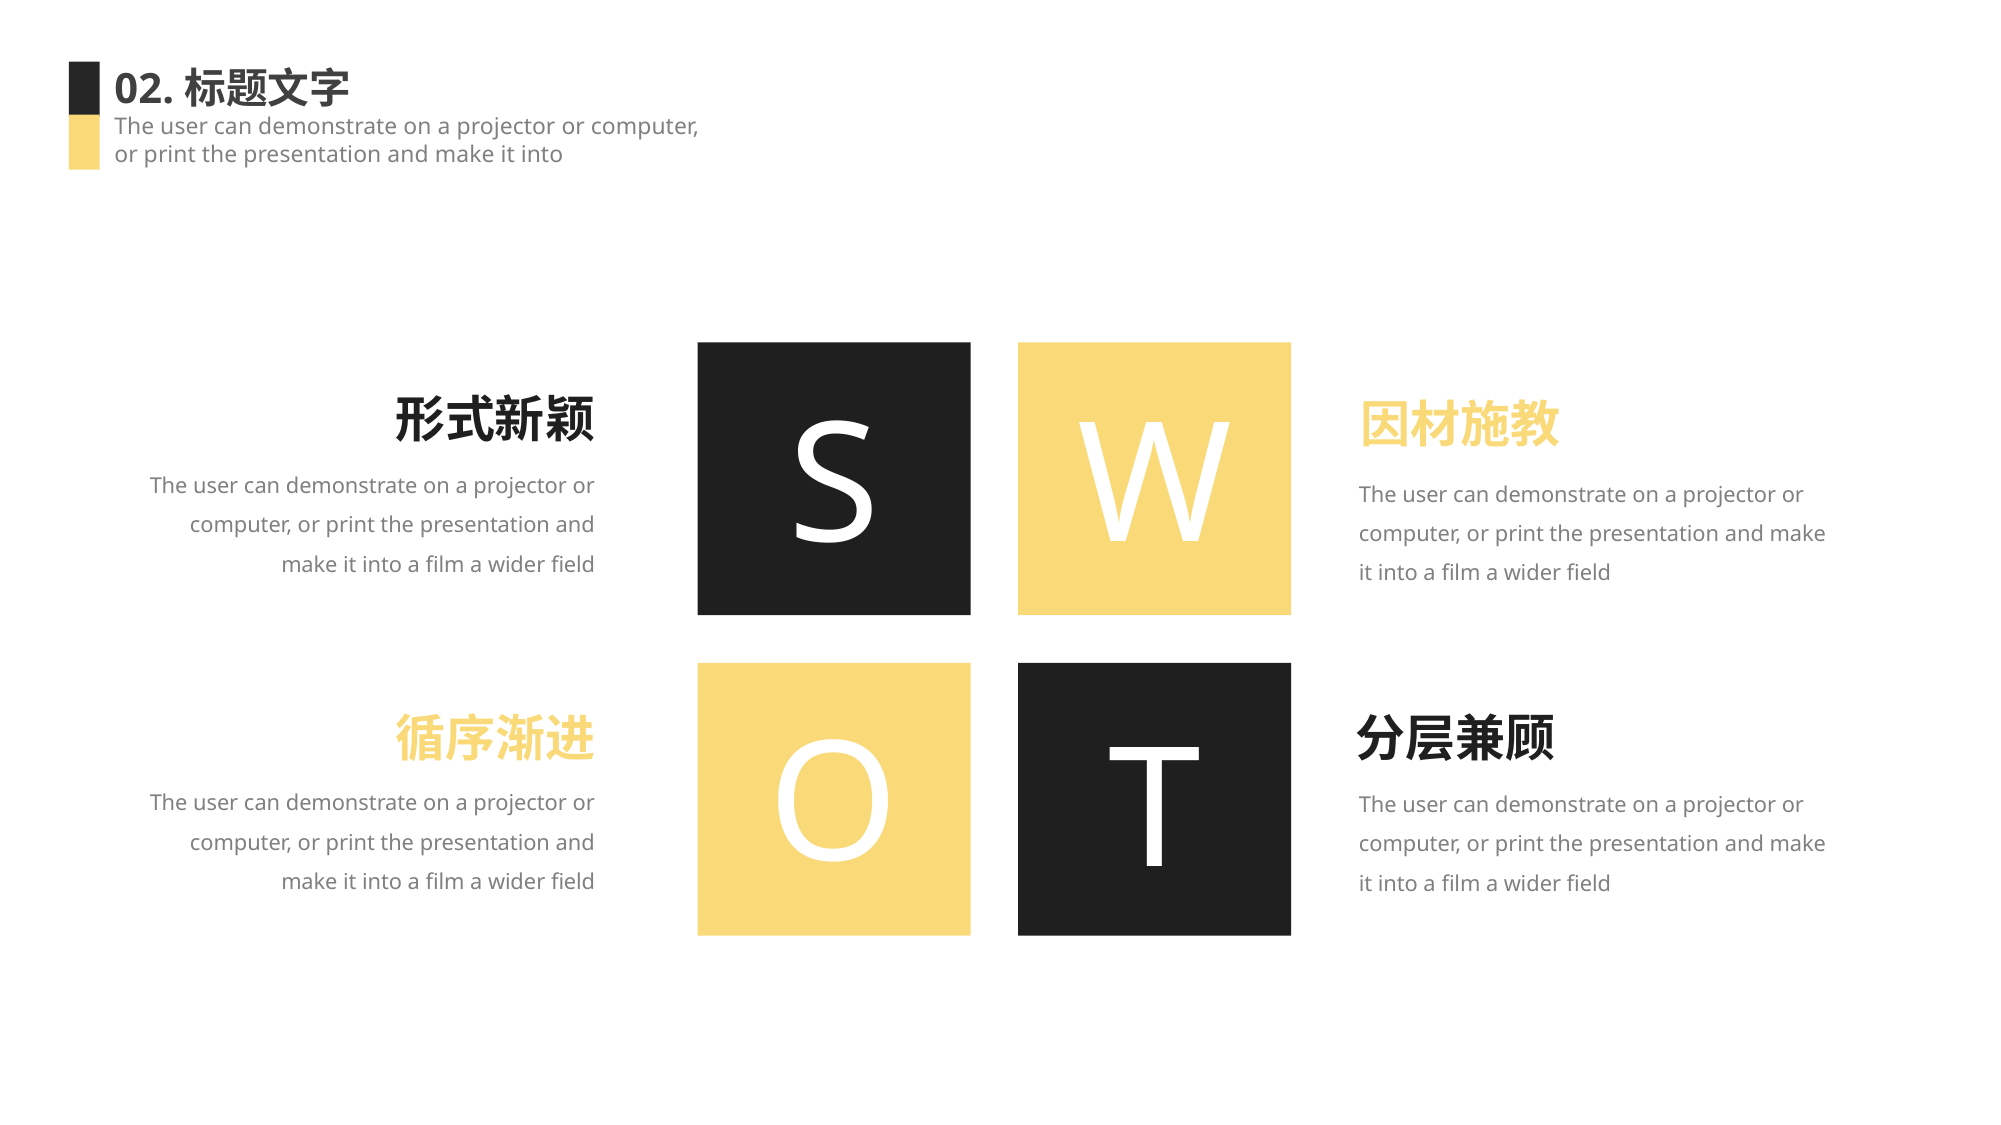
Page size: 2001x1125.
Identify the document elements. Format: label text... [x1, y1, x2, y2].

text_box 分层兼顾 [1340, 698, 1570, 774]
text_box 形式新颖 [379, 379, 610, 455]
text_box S [730, 367, 938, 583]
text_box T [1051, 691, 1259, 907]
text_box 因材施教 [1345, 384, 1576, 460]
text_box [697, 662, 972, 937]
text_box The user can demonstrate on a projector or computer, or print the presentation and make it into a film a wider field [1344, 459, 1855, 593]
text_box 循序渐进 [380, 698, 611, 774]
text_box The user can demonstrate on a projector or computer, or print the presentation and make it into a film a wider field [132, 451, 611, 584]
text_box The user can demonstrate on a projector or computer, or print the presentation and make it into a film a wider field [1344, 769, 1855, 903]
text_box [1017, 341, 1292, 616]
text_box W [1051, 367, 1259, 583]
text_box O [730, 686, 938, 902]
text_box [68, 54, 742, 176]
text_box [1017, 662, 1292, 937]
text_box [697, 341, 972, 616]
text_box The user can demonstrate on a projector or computer, or print the presentation and make it into a film a wider field [132, 768, 611, 902]
